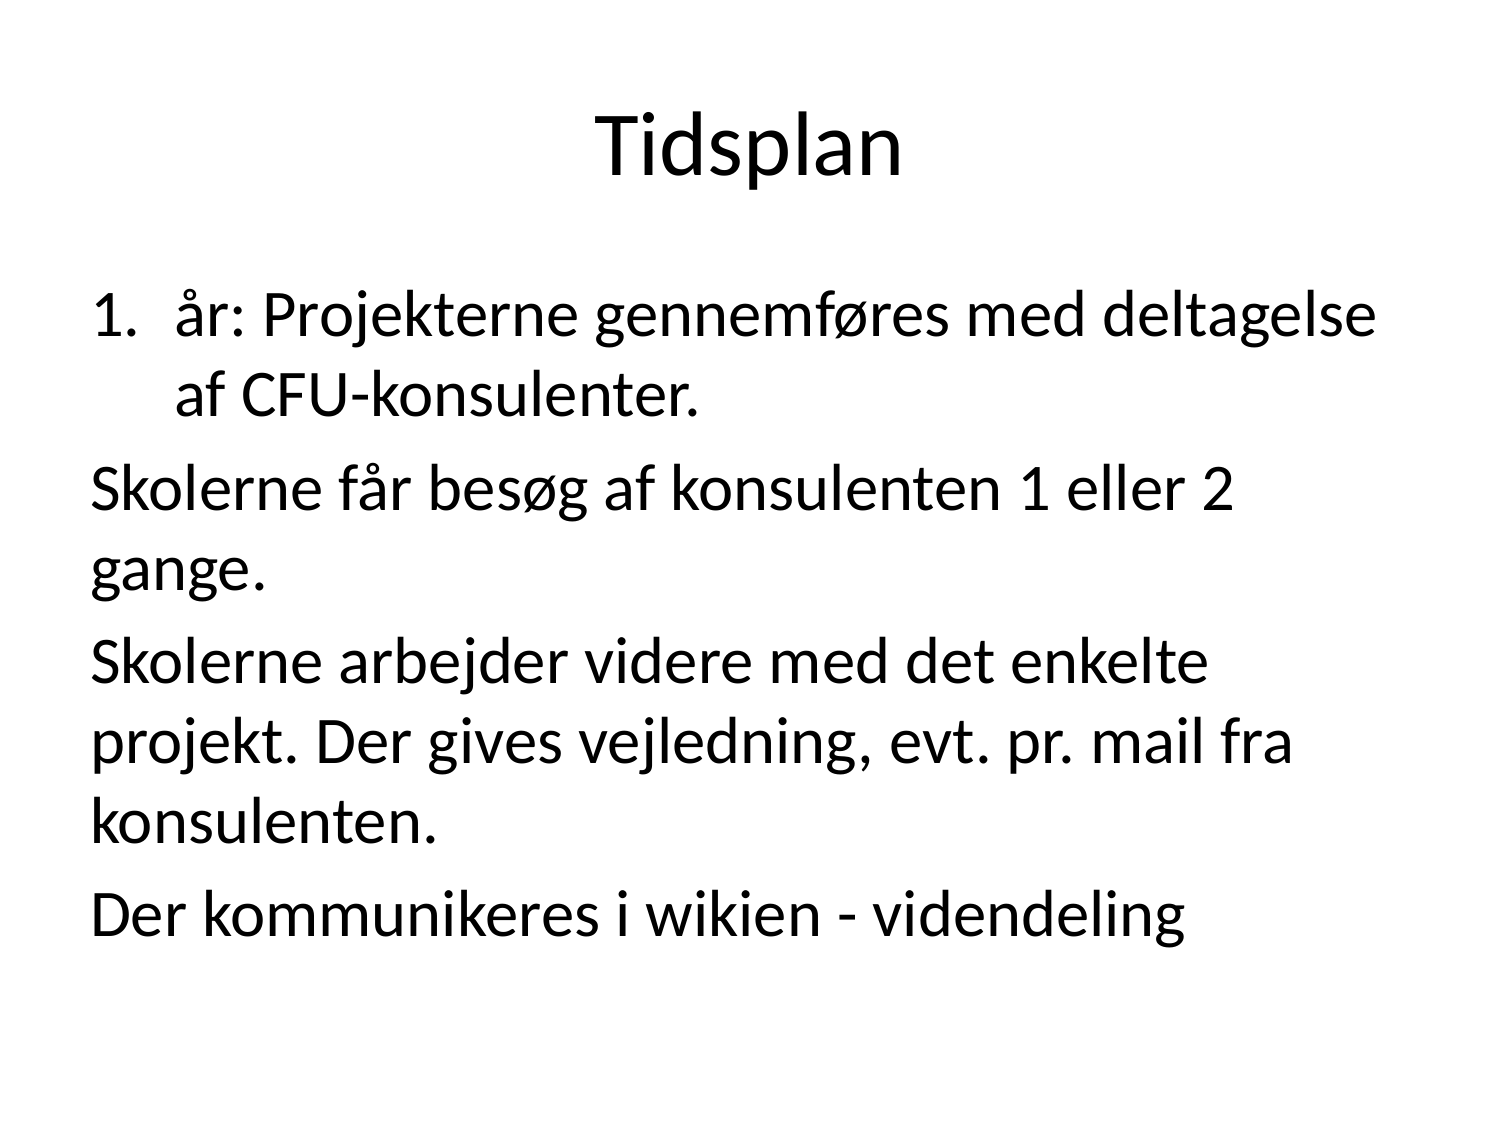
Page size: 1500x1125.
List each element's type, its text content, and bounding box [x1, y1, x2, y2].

title Tidsplan [75, 45, 1425, 233]
list år: Projekterne gennemføres med deltagelse af CFU-konsulenter. Skolerne får besøg af konsulenten 1 eller 2 gange. Skolerne arbejder videre med det enkelte projekt. Der gives vejledning, evt. pr. mail fra konsulenten. Der kommunikeres i wikien - videndeling [75, 262, 1425, 1005]
